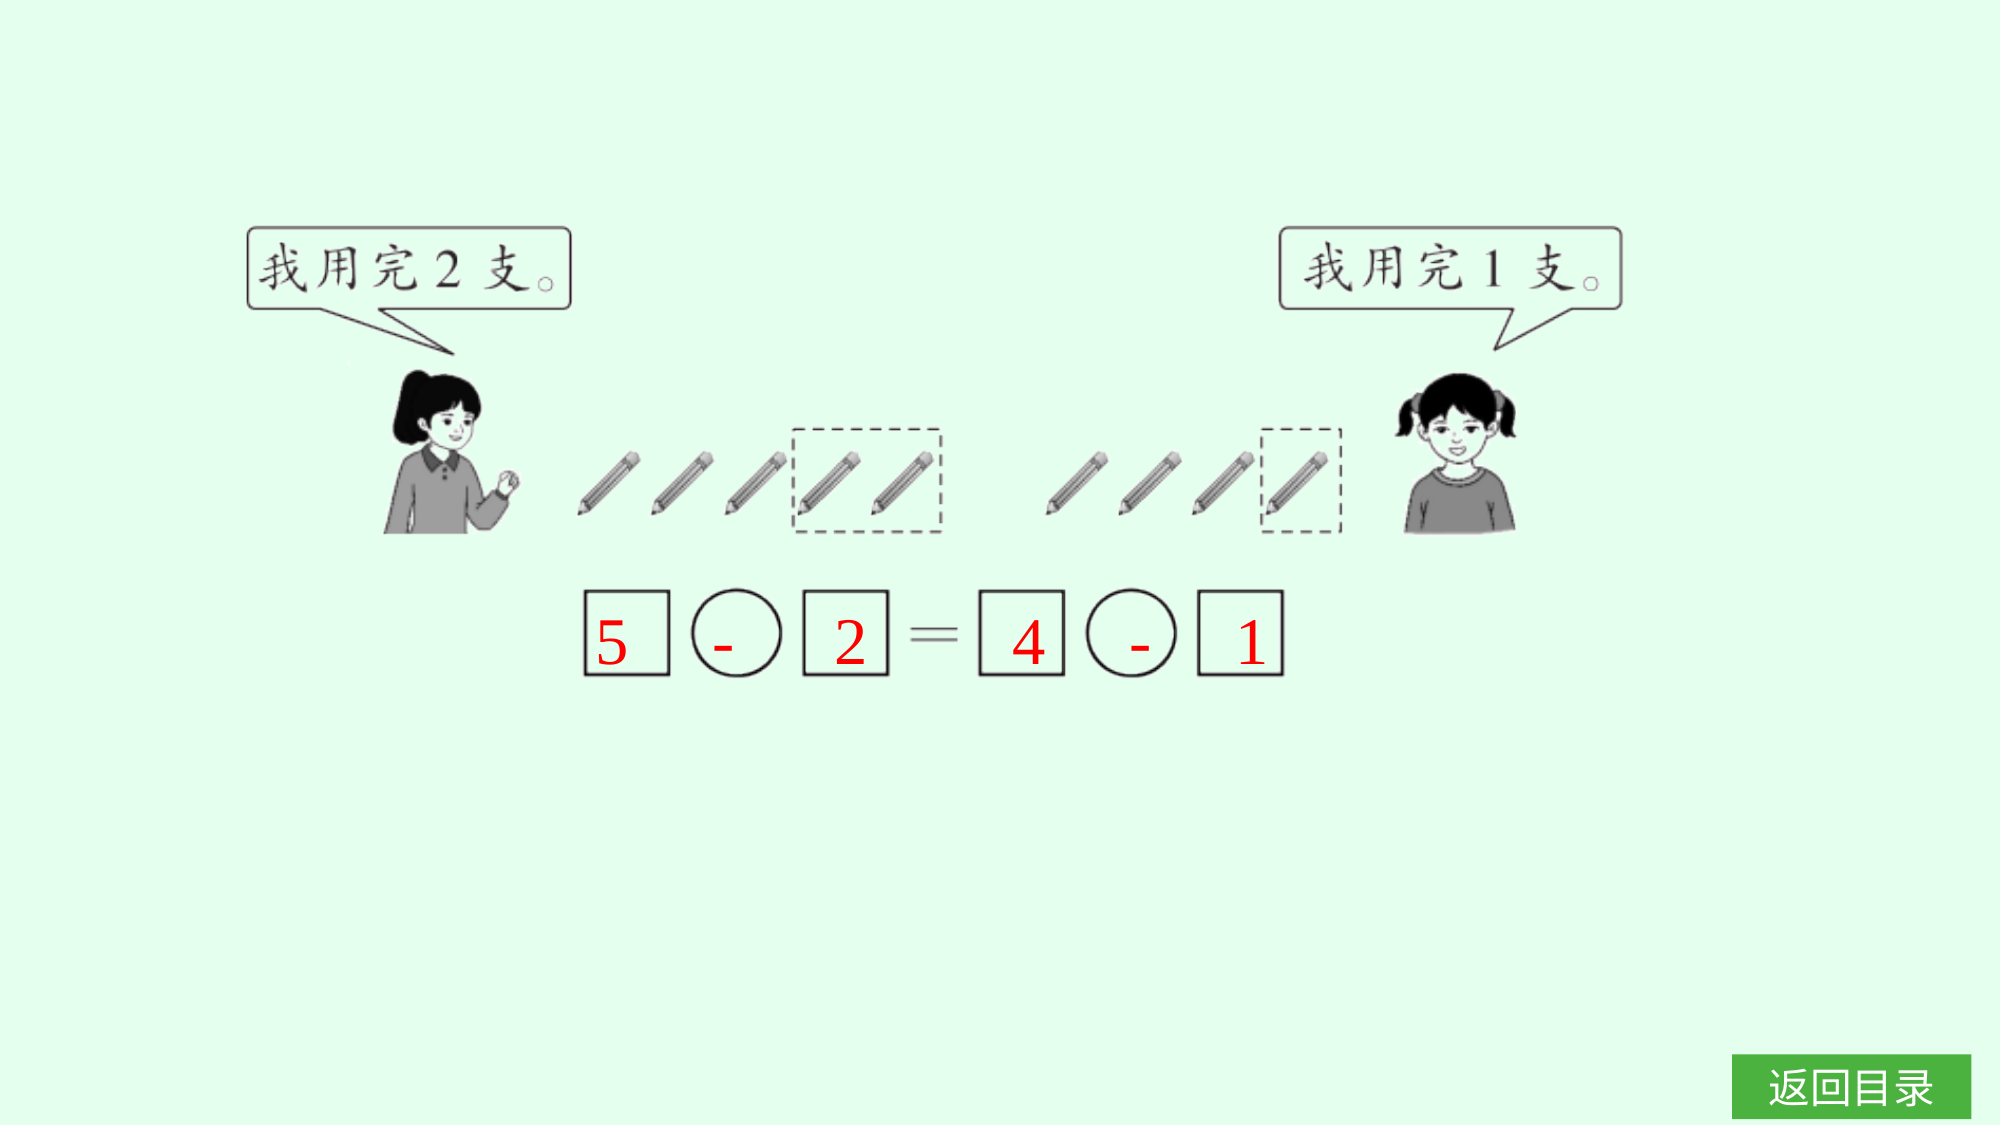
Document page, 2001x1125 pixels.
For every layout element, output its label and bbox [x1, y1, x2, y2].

picture [230, 186, 1725, 706]
